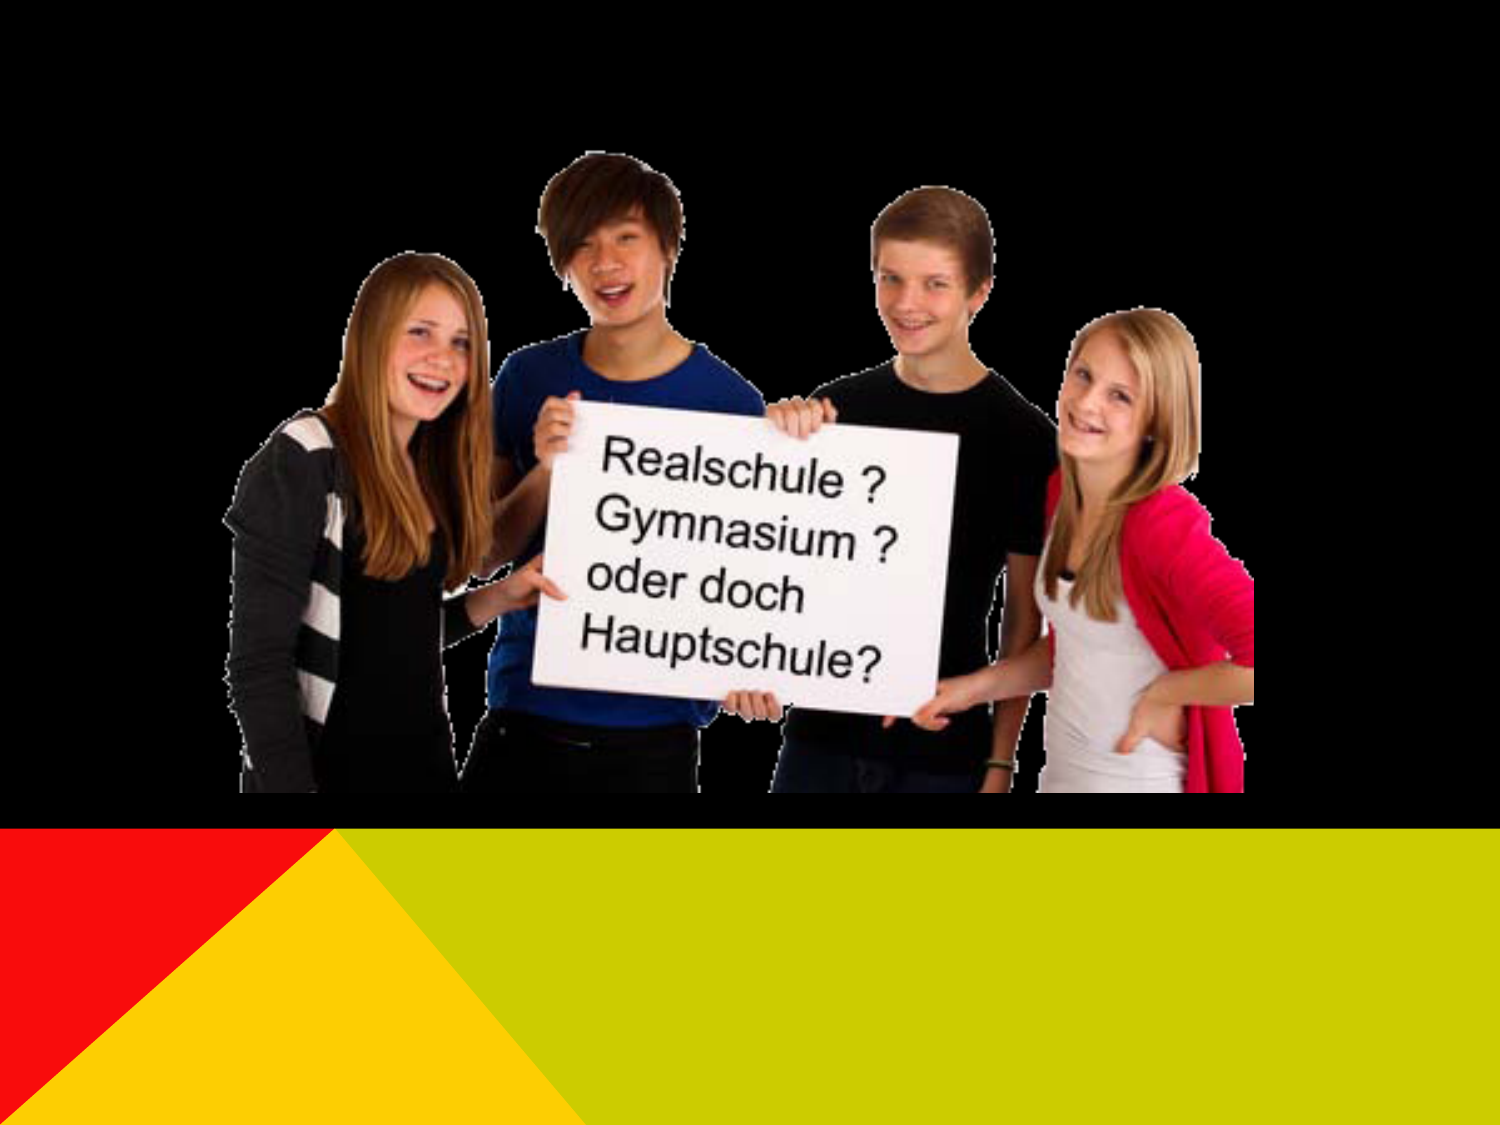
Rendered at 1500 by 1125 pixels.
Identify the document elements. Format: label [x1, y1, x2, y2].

picture [208, 78, 1255, 793]
